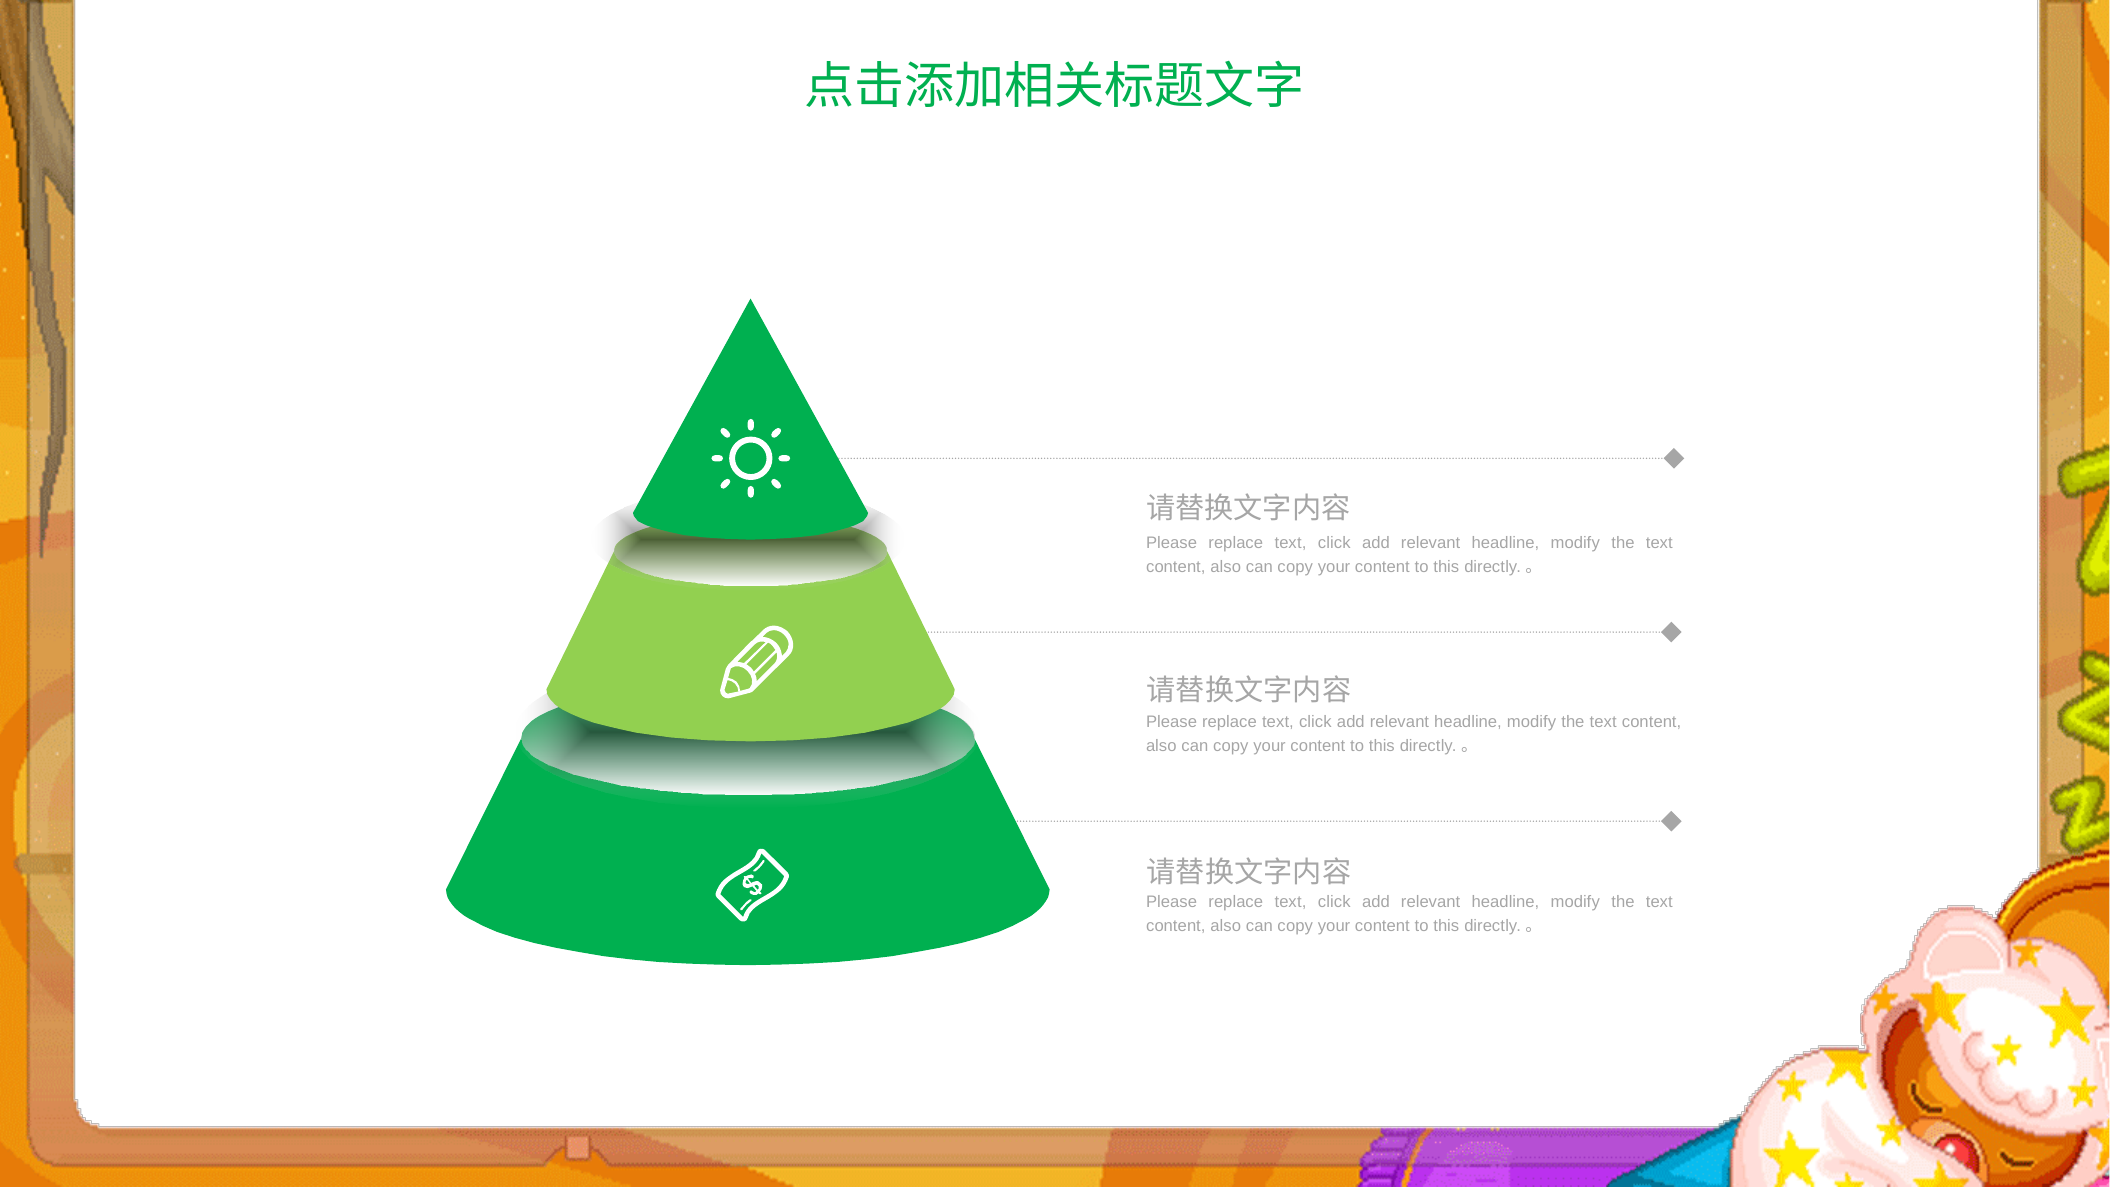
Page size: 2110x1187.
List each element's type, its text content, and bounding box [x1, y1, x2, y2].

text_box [546, 487, 955, 742]
text_box [771, 427, 782, 438]
text_box [711, 455, 724, 462]
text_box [747, 458, 1674, 822]
text_box [729, 436, 773, 480]
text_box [445, 656, 1050, 966]
text_box [720, 478, 731, 487]
text_box 点击添加相关标题文字 [803, 53, 1307, 114]
text_box 请替换文字内容 [1146, 846, 1352, 889]
picture [0, 0, 2110, 1187]
text_box [720, 427, 731, 438]
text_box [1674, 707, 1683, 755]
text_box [715, 848, 790, 922]
text_box [747, 418, 754, 431]
text_box Please replace text, click add relevant headline, modify the text content, also can copy your content to this directly.。 [1146, 886, 1674, 935]
text_box [647, 298, 838, 487]
